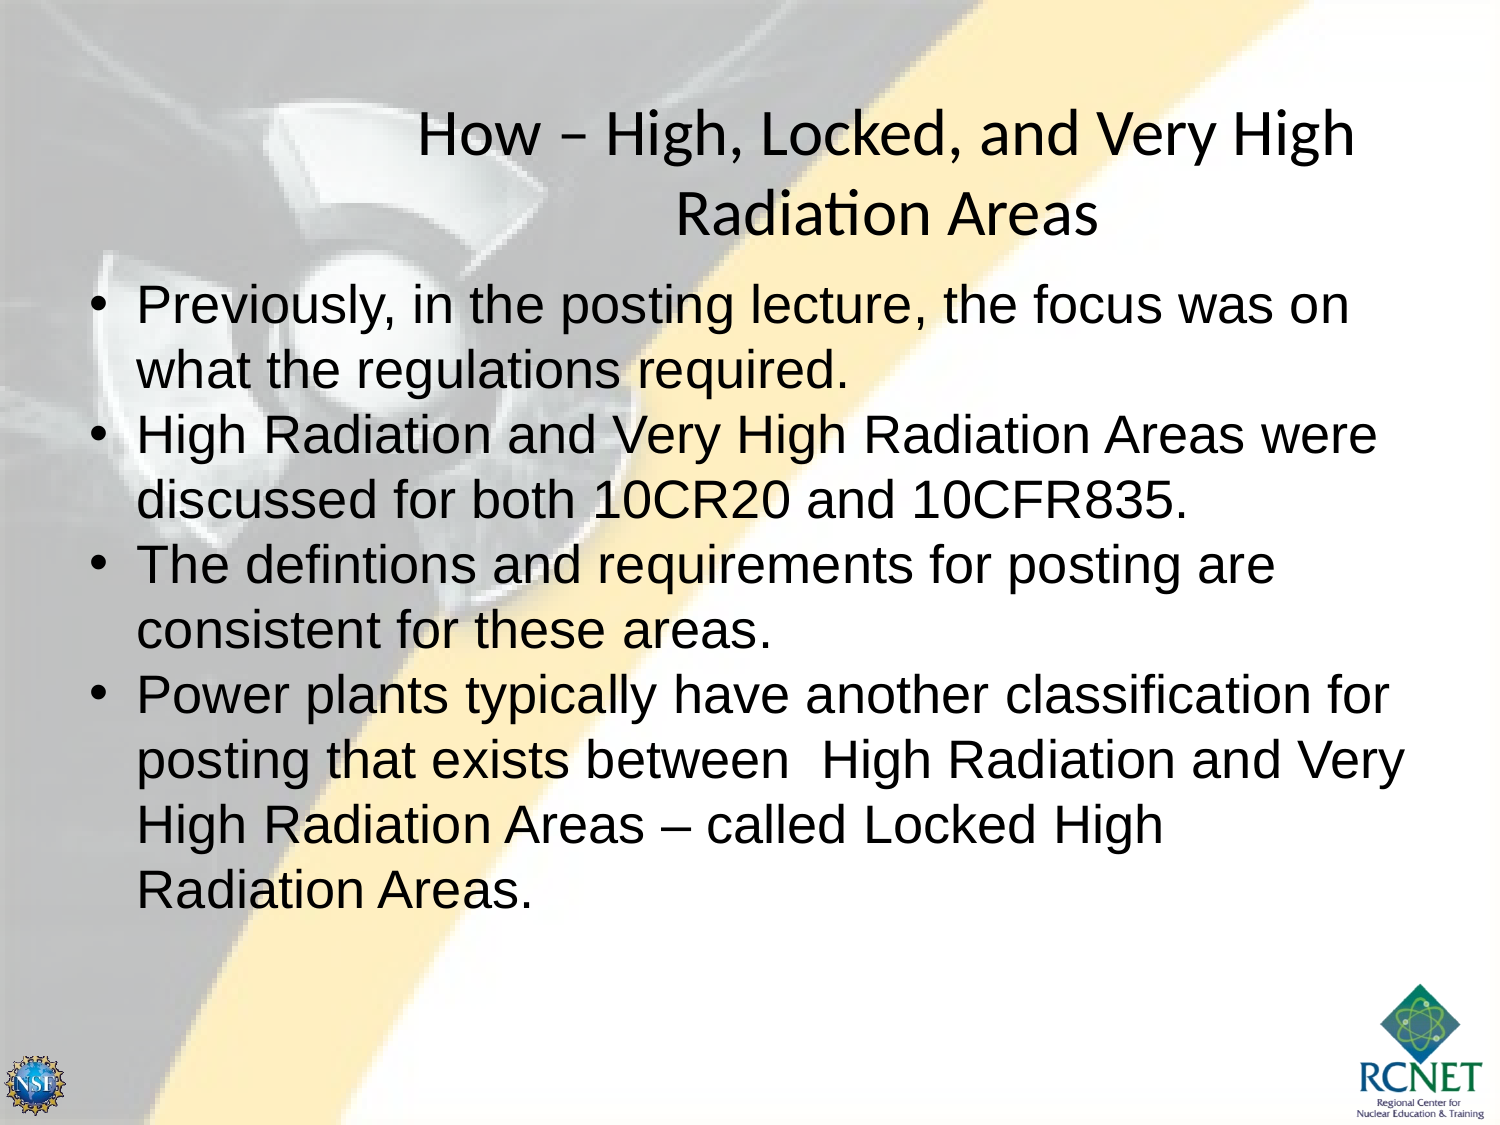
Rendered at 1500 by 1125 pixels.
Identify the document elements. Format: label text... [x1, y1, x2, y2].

title How – High, Locked, and Very High Radiation Areas [275, 75, 1500, 263]
text_box Previously, in the posting lecture, the focus was on what the regulations required. High Radiation and Very High Radiation Areas were discussed for both 10CR20 and 10CFR835. The defintions and requirements for posting are consistent for these areas. Power plants typically have another classification for posting that exists between High Radiation and Very High Radiation Areas – called Locked High Radiation Areas. [74, 262, 1425, 1025]
picture [1332, 977, 1500, 1125]
picture [0, 1056, 75, 1116]
